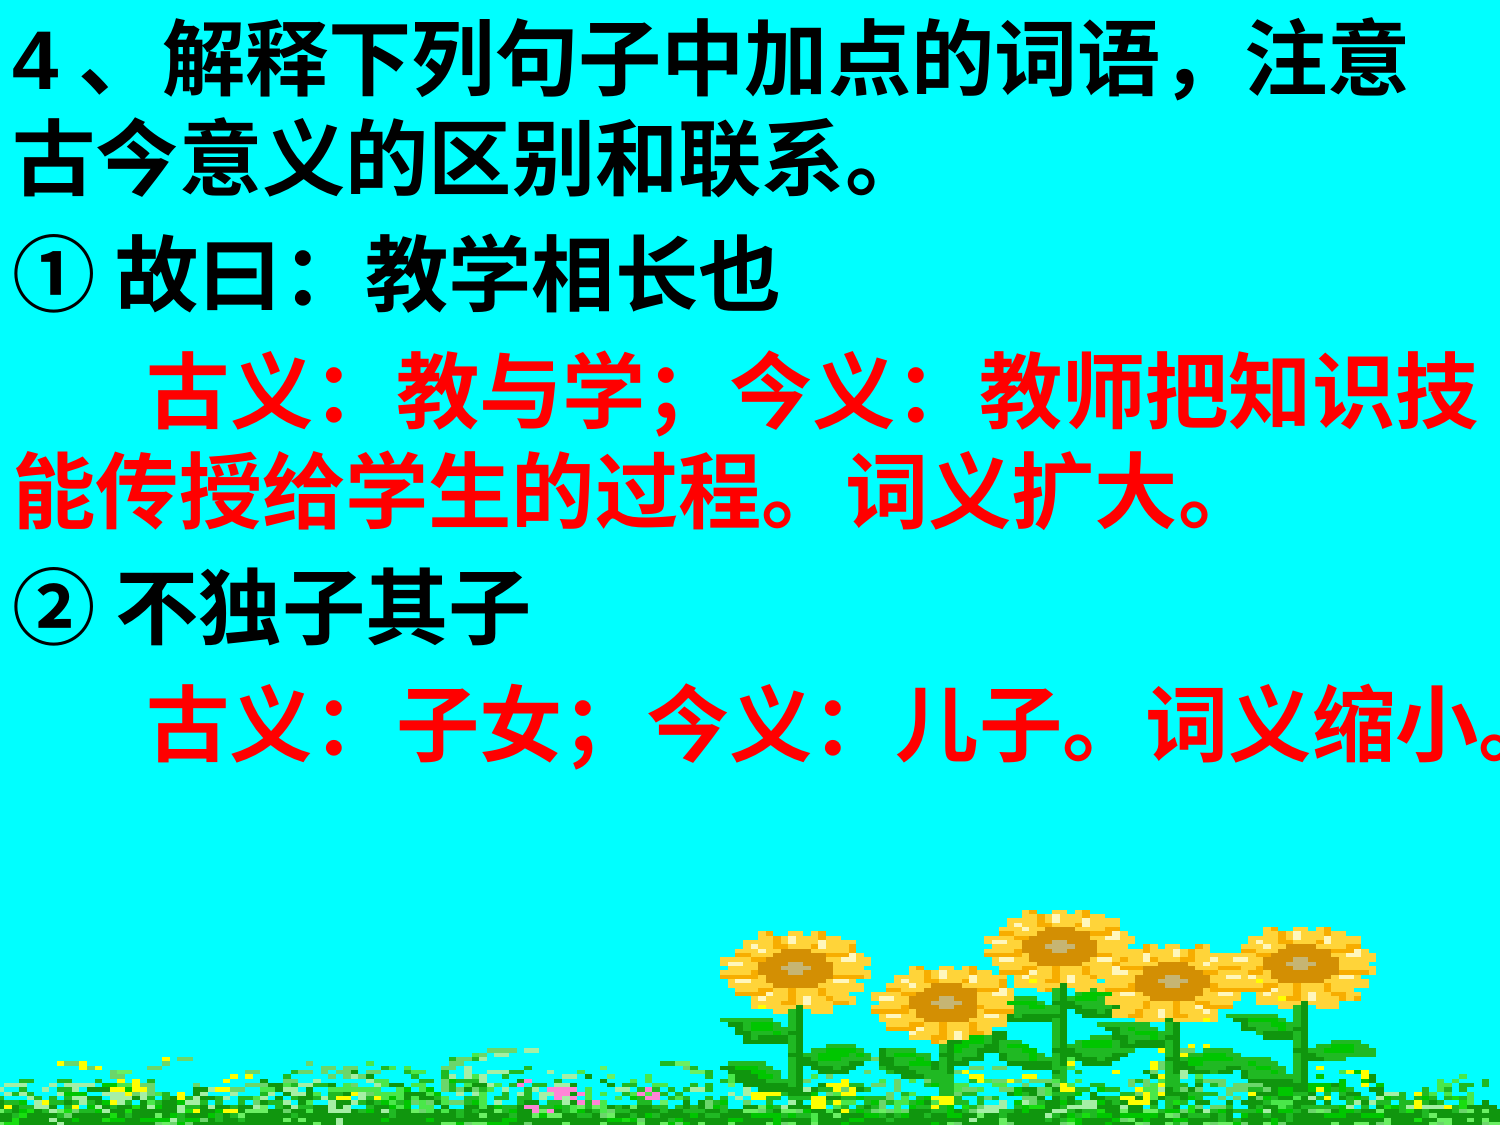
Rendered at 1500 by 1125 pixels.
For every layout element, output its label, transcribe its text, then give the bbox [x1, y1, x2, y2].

picture [0, 910, 1500, 1125]
list 4、解释下列句子中加点的词语，注意古今意义的区别和联系。 ①故曰：教学相长也 古义：教与学；今义：教师把知识技能传授给学生的过程。词义扩大。 ②不独子其子 古义：子女；今义：儿子。词义缩小。 [0, 0, 1500, 910]
